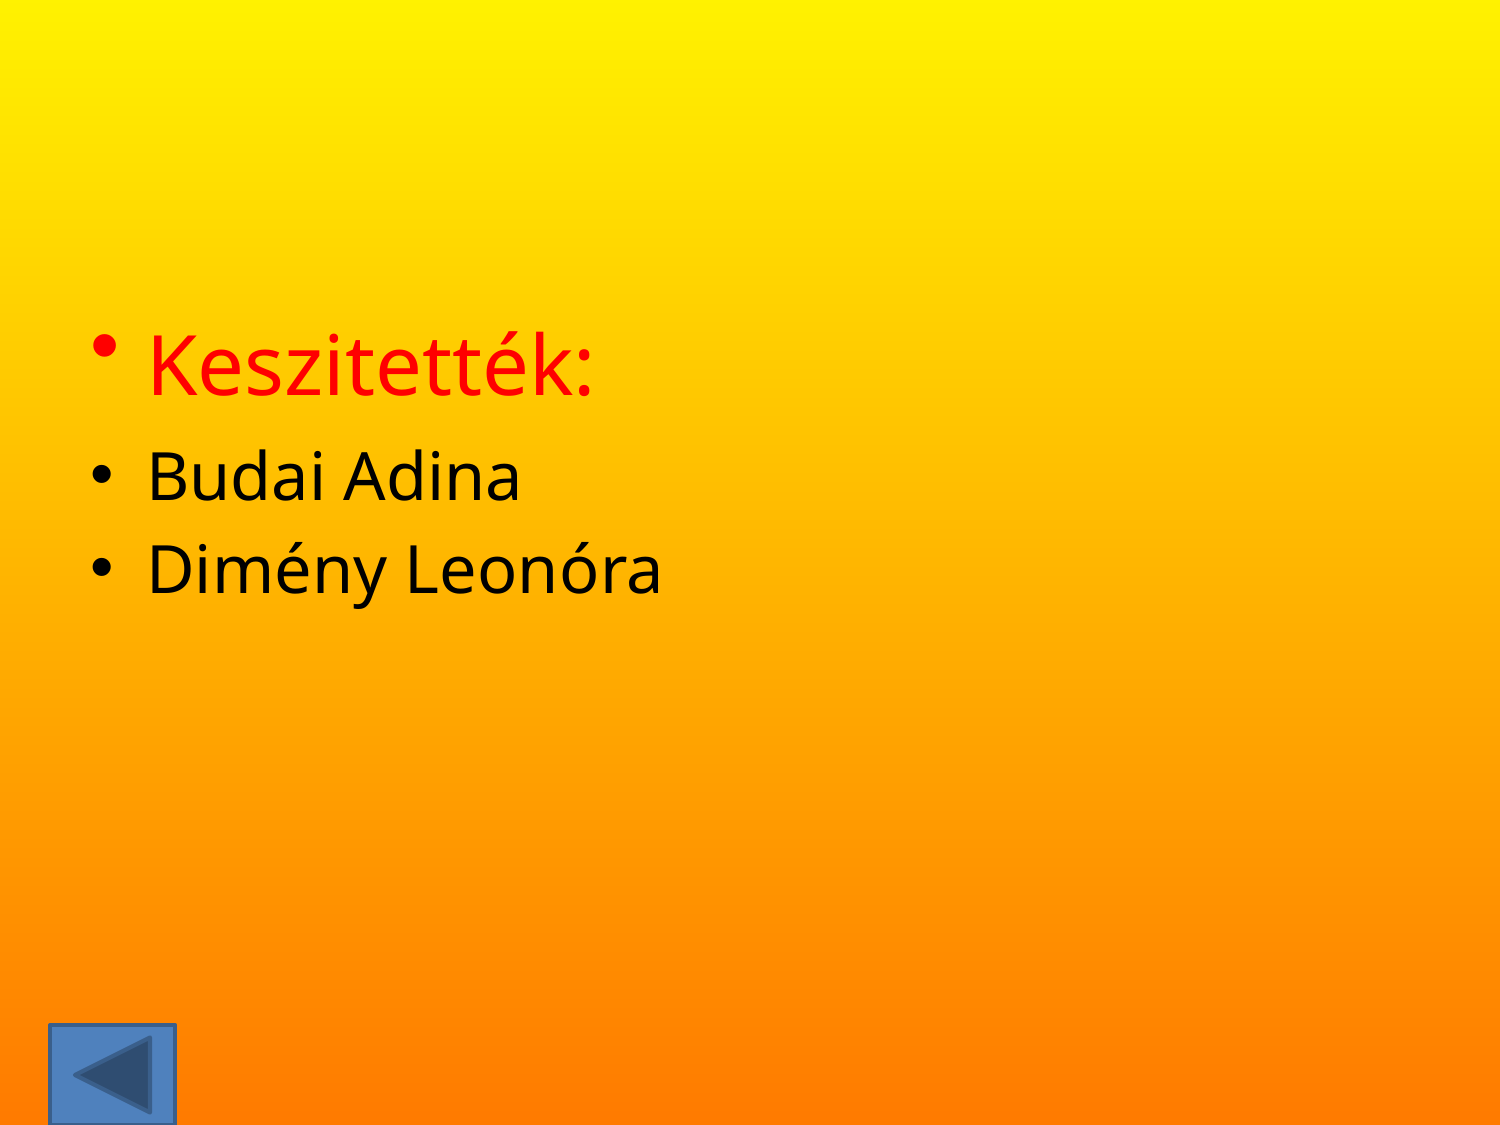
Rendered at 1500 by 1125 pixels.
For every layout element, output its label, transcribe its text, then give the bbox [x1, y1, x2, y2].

text_box [48, 1023, 177, 1125]
list Keszitették: Budai Adina Dimény Leonóra [75, 262, 1425, 1005]
